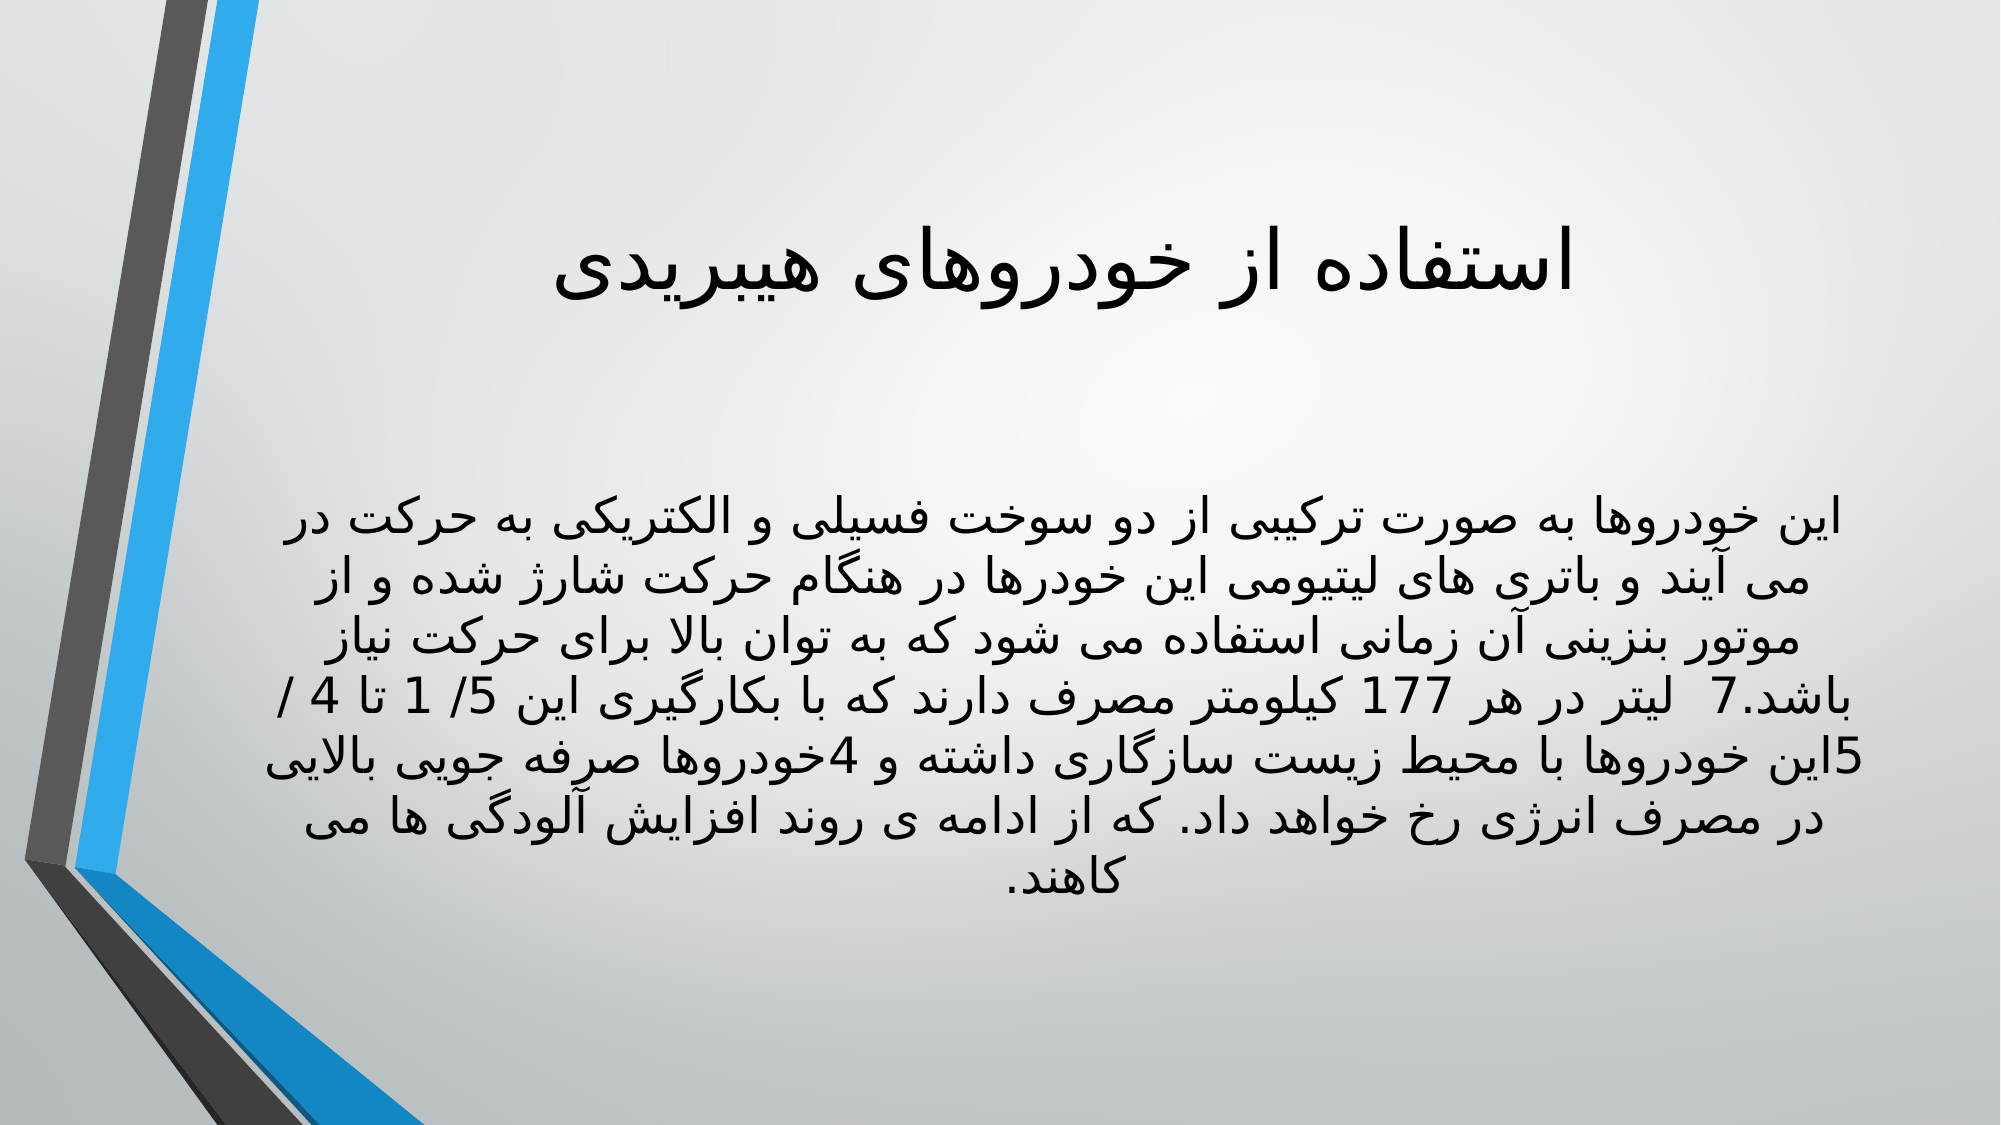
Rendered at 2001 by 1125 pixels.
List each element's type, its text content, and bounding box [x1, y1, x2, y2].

title استفاده از خودروهای هیبریدی [243, 112, 1887, 400]
list این خودروها به صورت ترکیبی از دو سوخت فسیلی و الکتریکی به حرکت در می آیند و باتری های لیتیومی این خودرها در هنگام حرکت شارژ شده و از موتور بنزینی آن زمانی استفاده می شود که به توان بالا برای حرکت نیاز باشد.7 لیتر در هر 177 کیلومتر مصرف دارند که با بکارگیری این 5/ 1 تا 4 / 5این خودروها با محیط زیست سازگاری داشته و 4خودروها صرفه جویی بالایی در مصرف انرژی رخ خواهد داد. که از ادامه ی روند افزایش آلودگی ها می کاهند. [243, 437, 1887, 950]
